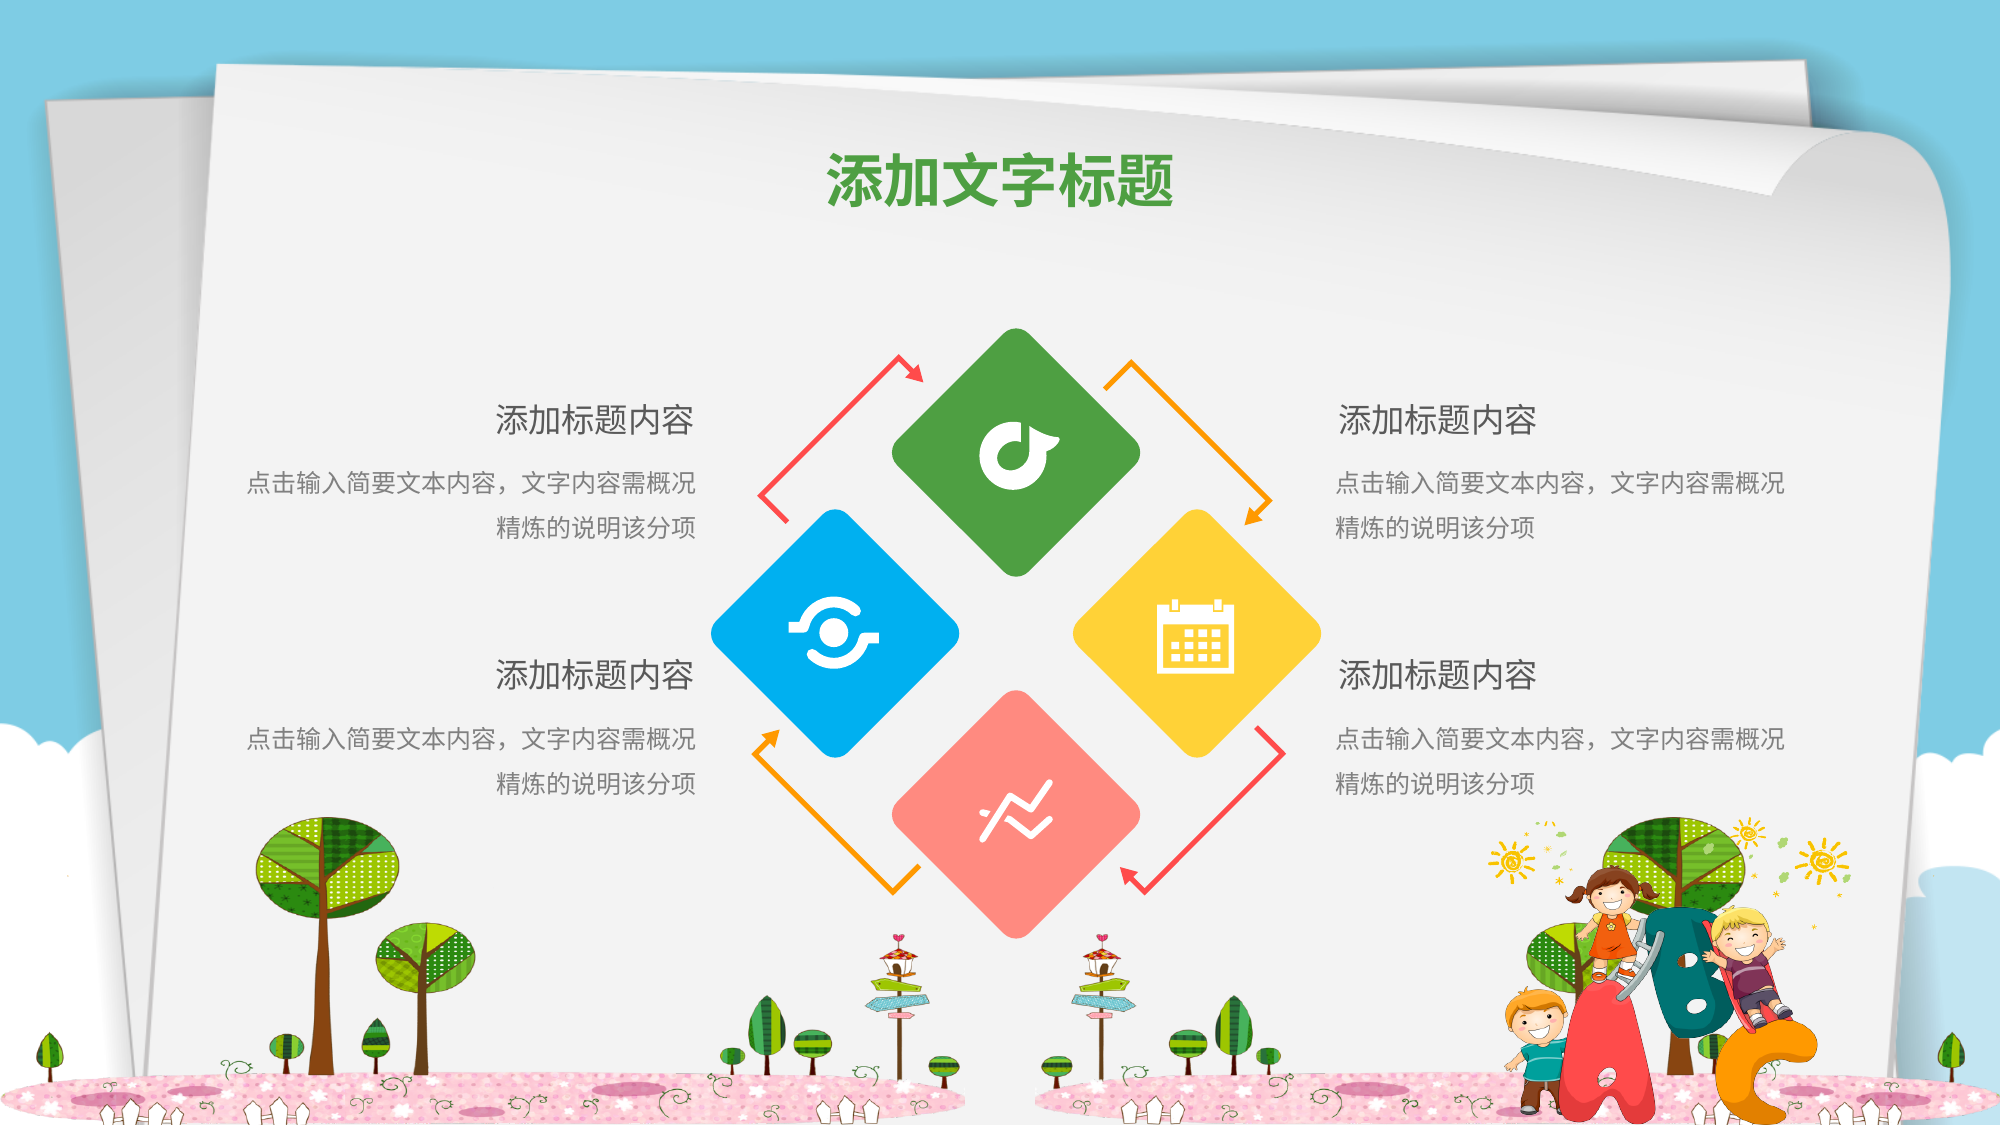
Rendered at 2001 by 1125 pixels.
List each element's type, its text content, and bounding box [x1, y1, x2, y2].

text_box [1178, 727, 1219, 917]
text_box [923, 721, 1110, 908]
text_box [1104, 540, 1291, 727]
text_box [742, 540, 929, 727]
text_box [1169, 343, 1211, 540]
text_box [824, 333, 865, 540]
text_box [1323, 652, 1809, 794]
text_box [813, 727, 854, 912]
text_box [923, 359, 1110, 546]
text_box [224, 652, 710, 794]
picture [0, 0, 2000, 1125]
text_box 添加文字标题 [249, 132, 1750, 236]
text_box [224, 397, 710, 539]
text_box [1323, 397, 1809, 539]
